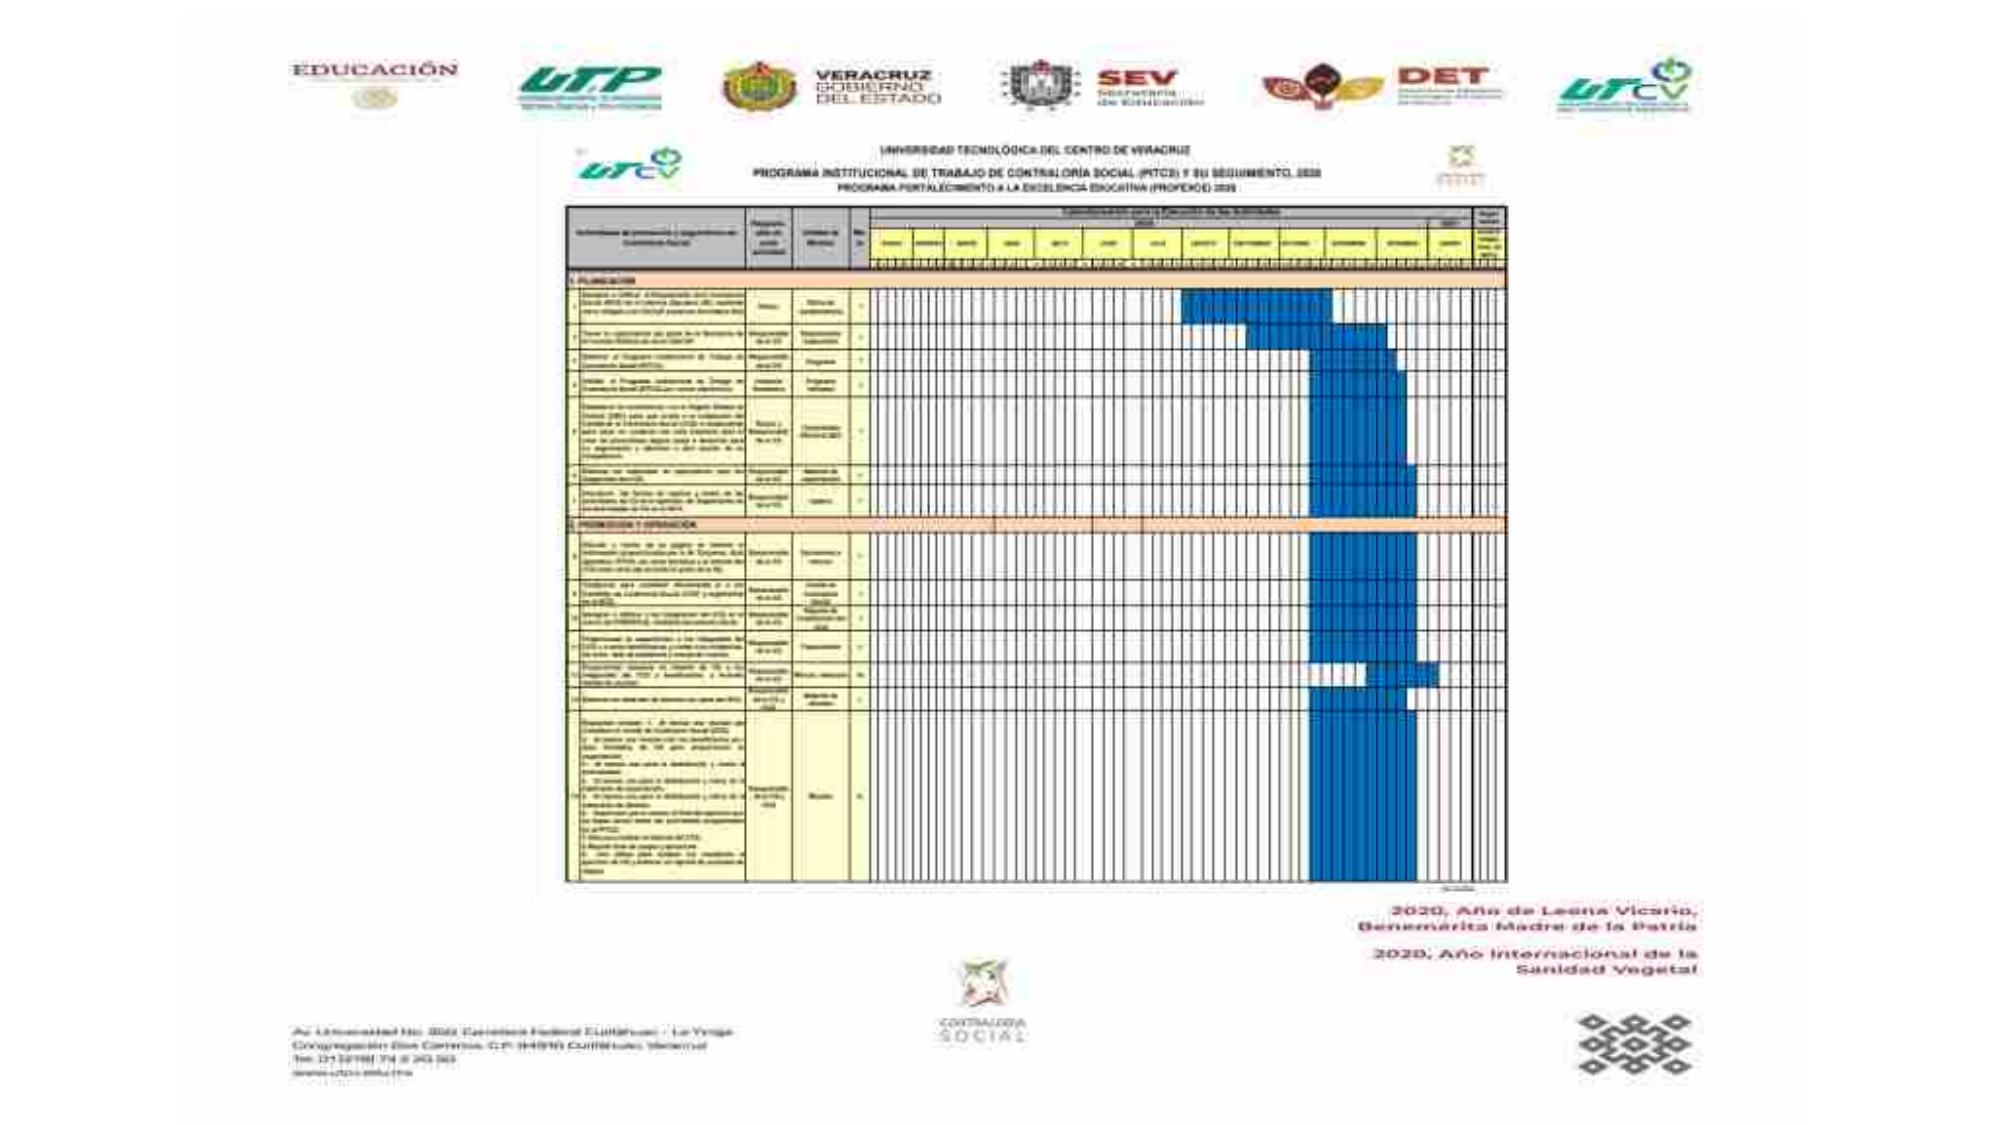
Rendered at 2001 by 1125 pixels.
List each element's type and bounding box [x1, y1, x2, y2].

picture [179, 13, 1805, 1125]
